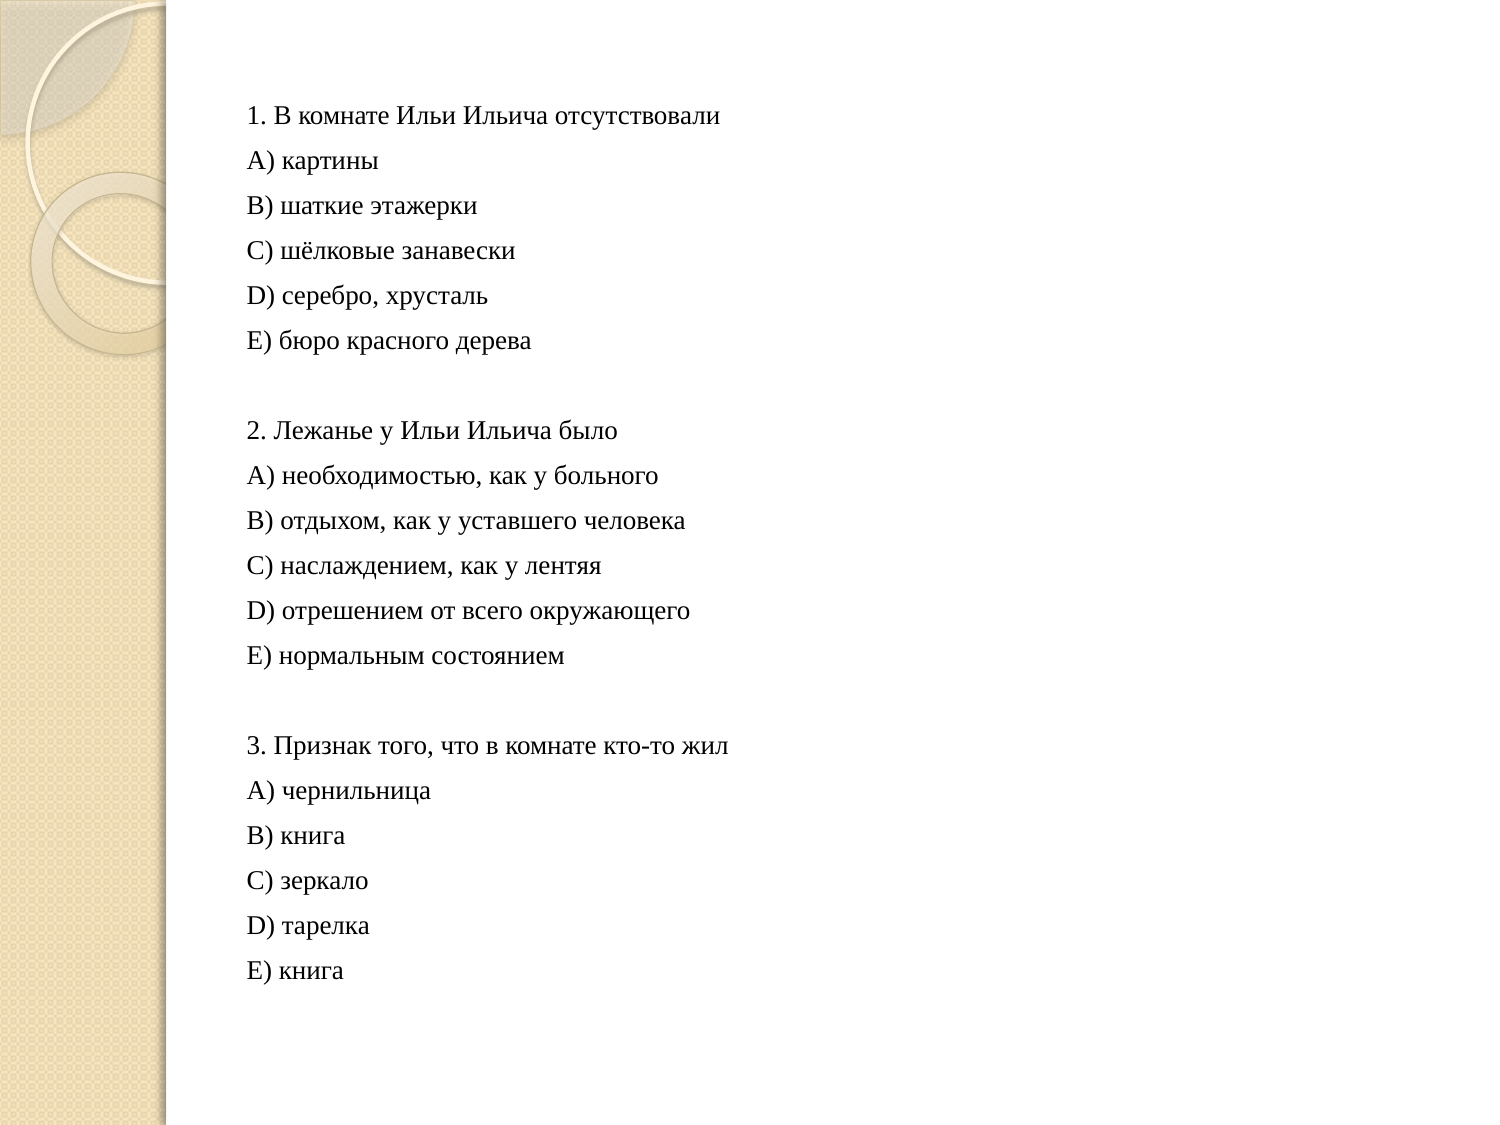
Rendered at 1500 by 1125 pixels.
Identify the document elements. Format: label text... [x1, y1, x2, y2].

list 1. В комнате Ильи Ильича отсутствовали A) картины B) шаткие этажерки C) шёлковые занавески D) серебро, хрусталь E) бюро красного дерева 2. Лежанье у Ильи Ильича было A) необходимостью, как у больного B) отдыхом, как у уставшего человека C) наслаждением, как у лентяя D) отрешением от всего окружающего E) нормальным состоянием 3. Признак того, что в комнате кто-то жил A) чернильница B) книга C) зеркало D) тарелка E) книга [218, 90, 1449, 878]
